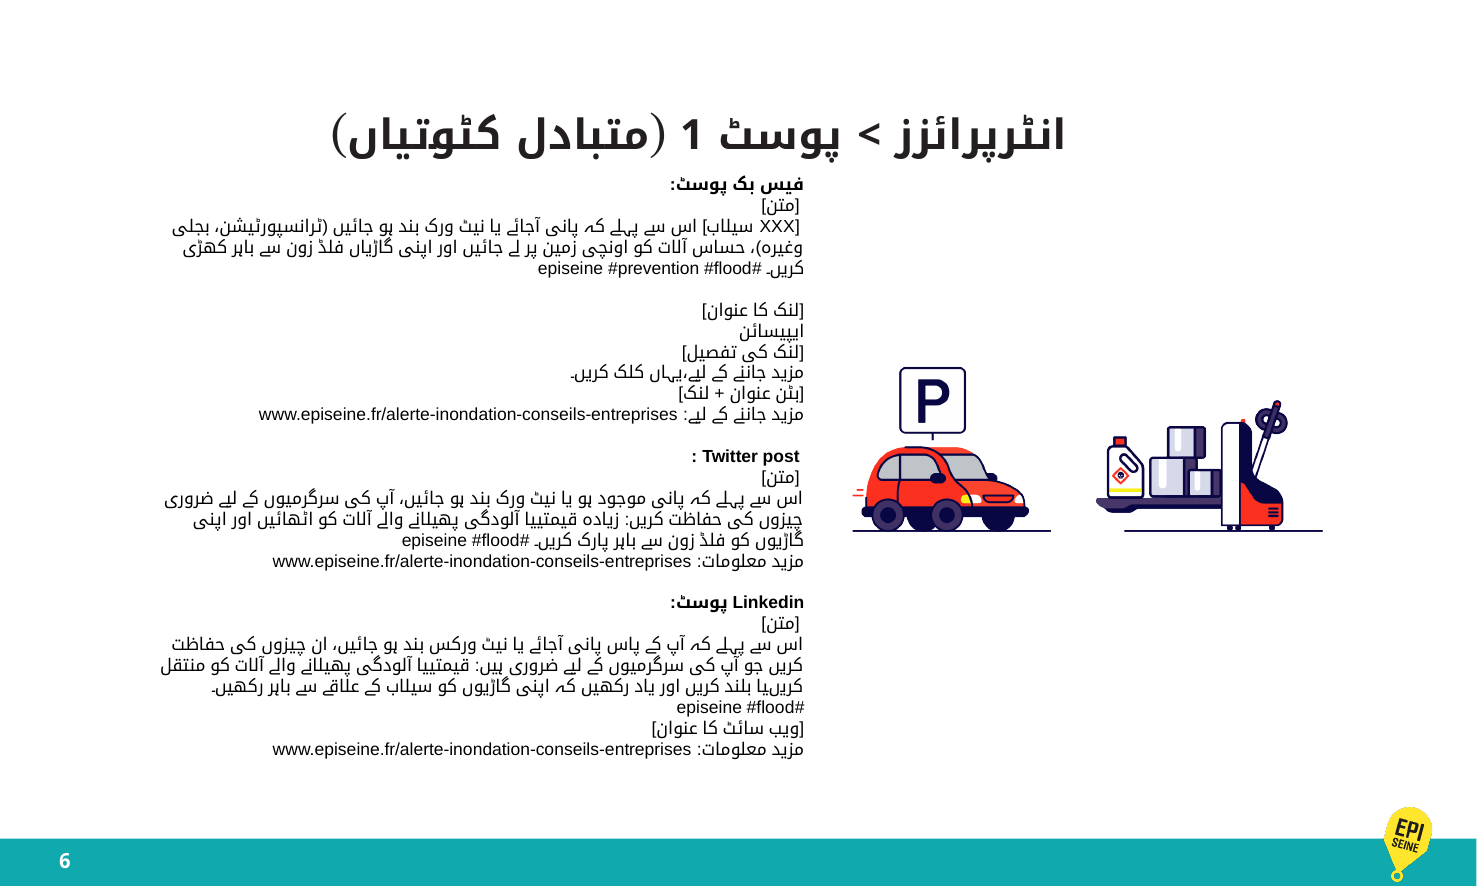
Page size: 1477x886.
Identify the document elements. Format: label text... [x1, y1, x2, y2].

picture [1381, 805, 1433, 883]
title انٹرپرائزز > پوسٹ 1 (متبادل کٹوتیاں) [150, 81, 1070, 159]
text_box فیس بک پوسٹ: [متن] [XXX سیلاب] اس سے پہلے کہ پانی آجائے یا نیٹ ورک بند ہو جائیں (ٹرانسپورٹیشن، بجلی وغیرہ)، حساس آلات کو اونچی زمین پر لے جائیں اور اپنی گاڑیاں فلڈ زون سے باہر کھڑی کریں۔ #episeine #prevention #flood [لنک کا عنوان] ایپیسائن [لنک کی تفصیل] مزید جاننے کے لیے،یہاں کلک کریں۔ [بٹن عنوان + لنک] مزید جاننے کے لیے: www.episeine.fr/alerte-inondation-conseils-entreprises Twitter post : [متن] اس سے پہلے کہ پانی موجود ہو یا نیٹ ورک بند ہو جائیں، آپ کی سرگرمیوں کے لیے ضروری چیزوں کی حفاظت کریں: زیادہ قیمتییا آلودگی پھیلانے والے آلات کو اٹھائیں اور اپنی گاڑیوں کو فلڈ زون سے باہر پارک کریں۔ #episeine #flood مزید معلومات: www.episeine.fr/alerte-inondation-conseils-entreprises Linkedin پوسٹ: [متن] اس سے پہلے کہ آپ کے پاس پانی آجائے یا نیٹ ورکس بند ہو جائیں، ان چیزوں کی حفاظت کریں جو آپ کی سرگرمیوں کے لیے ضروری ہیں: قیمتییا آلودگی پھیلانے والے آلات کو منتقل کریںیا بلند کریں اور یاد رکھیں کہ اپنی گاڑیوں کو سیلاب کے علاقے سے باہر رکھیں۔ #episeine #flood [ویب سائٹ کا عنوان] مزید معلومات: www.episeine.fr/alerte-inondation-conseils-entreprises [155, 147, 809, 805]
picture [780, 256, 1371, 659]
